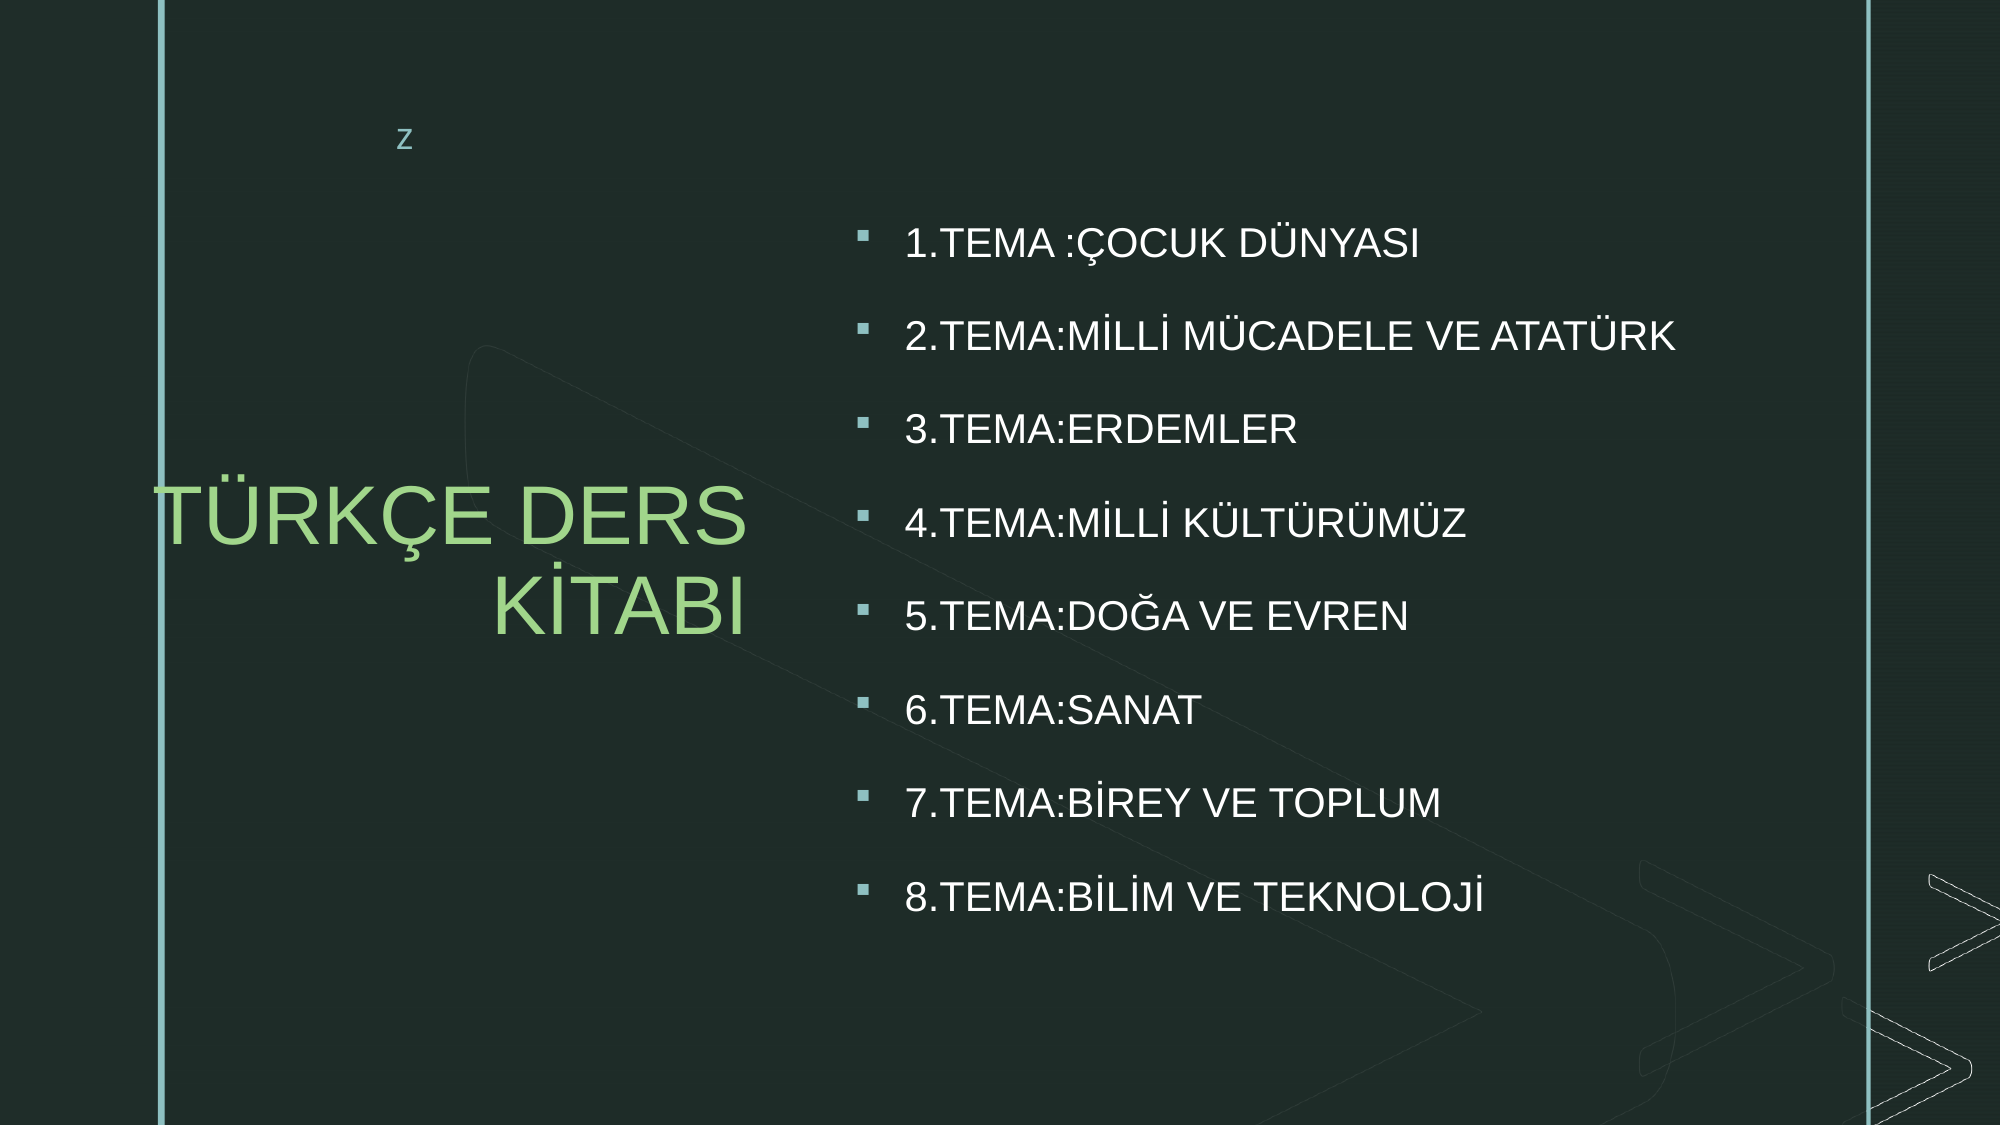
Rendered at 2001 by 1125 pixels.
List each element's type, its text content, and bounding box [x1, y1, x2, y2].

title TÜRKÇE DERS KİTABI [95, 184, 764, 941]
picture [1871, 0, 2000, 1125]
list 1.TEMA :ÇOCUK DÜNYASI 2.TEMA:MİLLİ MÜCADELE VE ATATÜRK 3.TEMA:ERDEMLER 4.TEMA:MİLLİ KÜLTÜRÜMÜZ 5.TEMA:DOĞA VE EVREN 6.TEMA:SANAT 7.TEMA:BİREY VE TOPLUM 8.TEMA:BİLİM VE TEKNOLOJİ [839, 184, 1848, 941]
